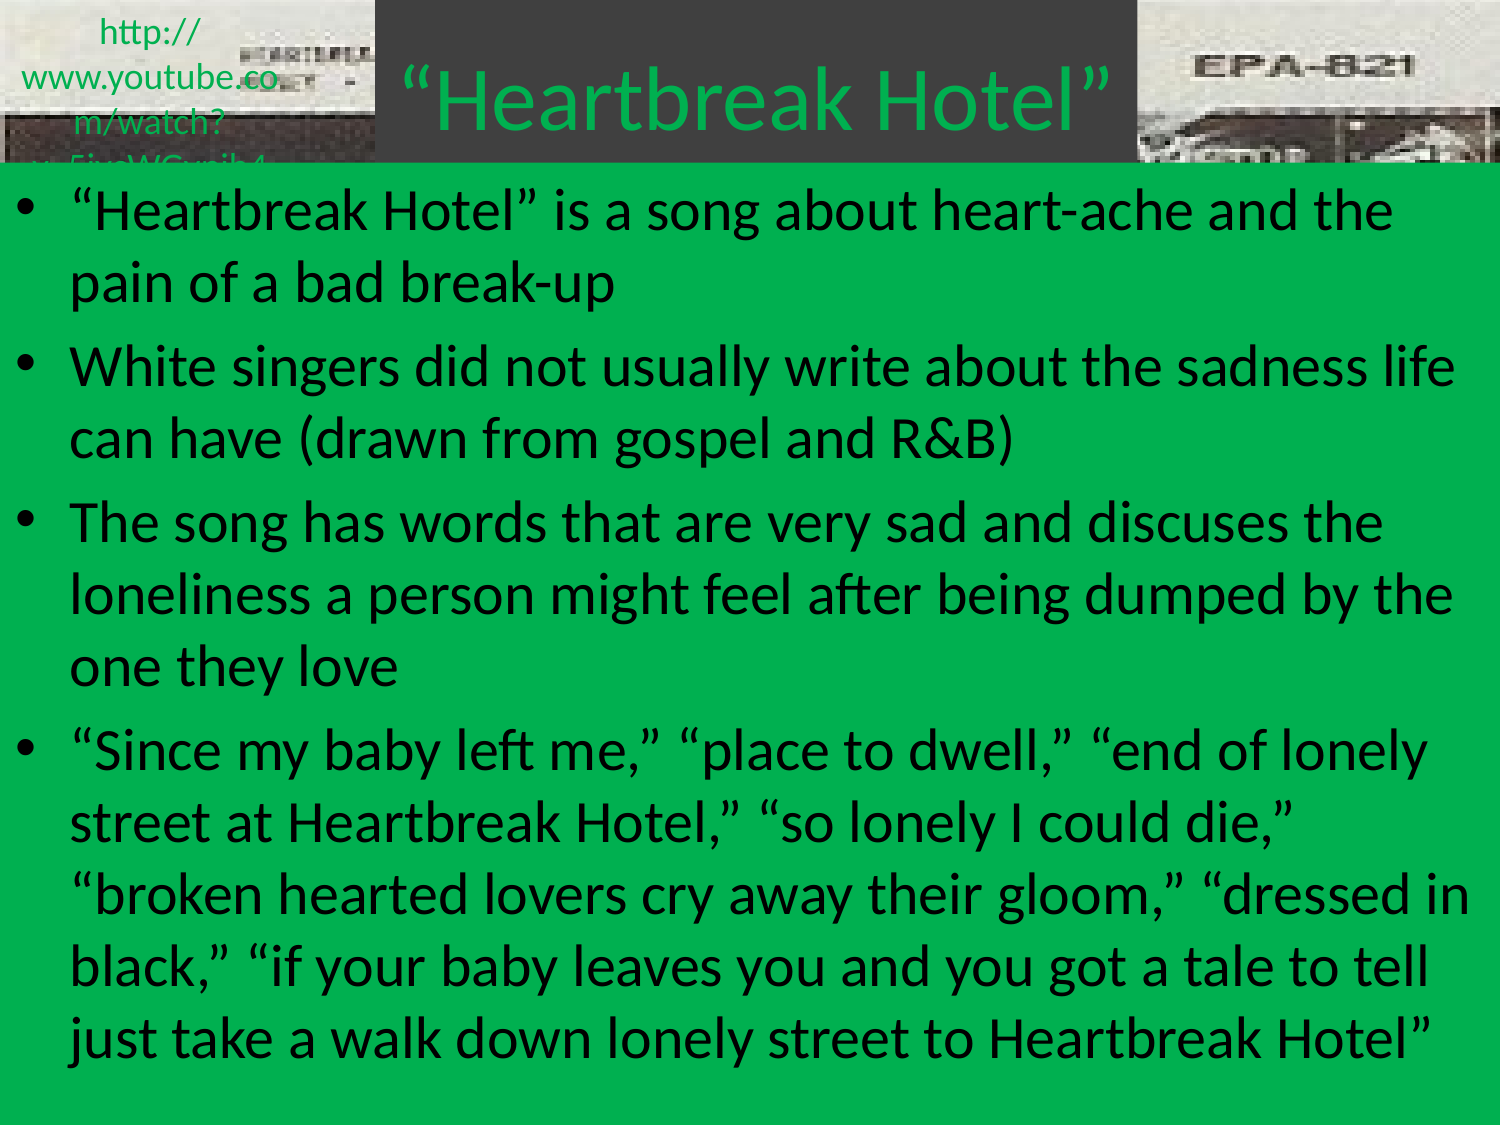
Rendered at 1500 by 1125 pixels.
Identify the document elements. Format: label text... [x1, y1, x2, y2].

title “Heartbreak Hotel” [375, 0, 1138, 162]
picture [1138, 0, 1500, 162]
picture [300, 0, 375, 162]
text_box http://www.youtube.com/watch?v=5iycWGvpih4 [0, 0, 300, 240]
list “Heartbreak Hotel” is a song about heart-ache and the pain of a bad break-up White singers did not usually write about the sadness life can have (drawn from gospel and R&B) The song has words that are very sad and discuses the loneliness a person might feel after being dumped by the one they love “Since my baby left me,” “place to dwell,” “end of lonely street at Heartbreak Hotel,” “so lonely I could die,” “broken hearted lovers cry away their gloom,” “dressed in black,” “if your baby leaves you and you got a tale to tell just take a walk down lonely street to Heartbreak Hotel” [0, 162, 1500, 1125]
